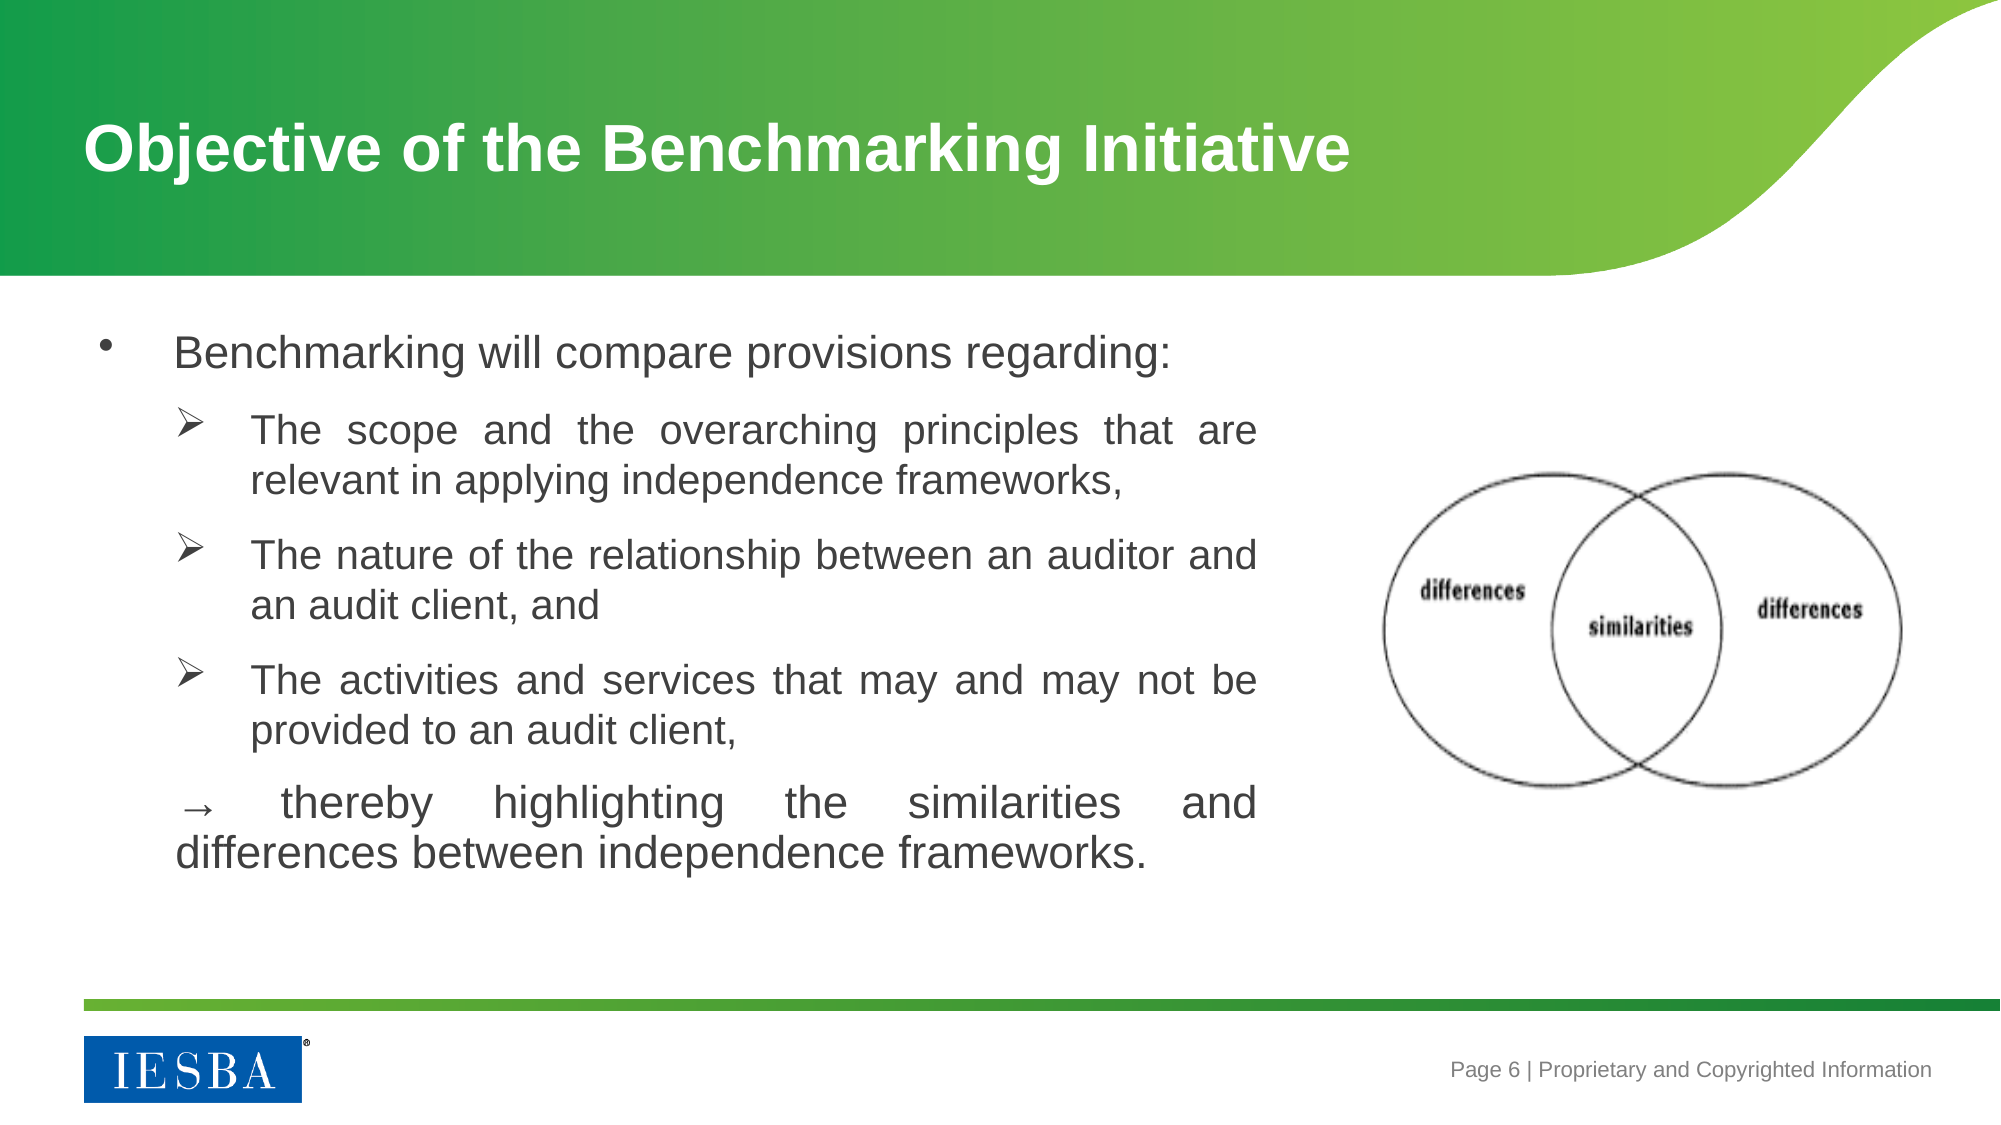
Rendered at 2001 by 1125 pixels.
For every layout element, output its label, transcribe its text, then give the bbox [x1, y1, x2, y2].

picture [1352, 427, 1944, 834]
title Objective of the Benchmarking Initiative [83, 101, 1734, 189]
list Benchmarking will compare provisions regarding: The scope and the overarching principles that are relevant in applying independence frameworks, The nature of the relationship between an auditor and an audit client, and The activities and services that may and may not be provided to an audit client, → thereby highlighting the similarities and differences between independence frameworks. [83, 320, 1274, 994]
picture [0, 0, 2000, 276]
picture [84, 1036, 310, 1103]
